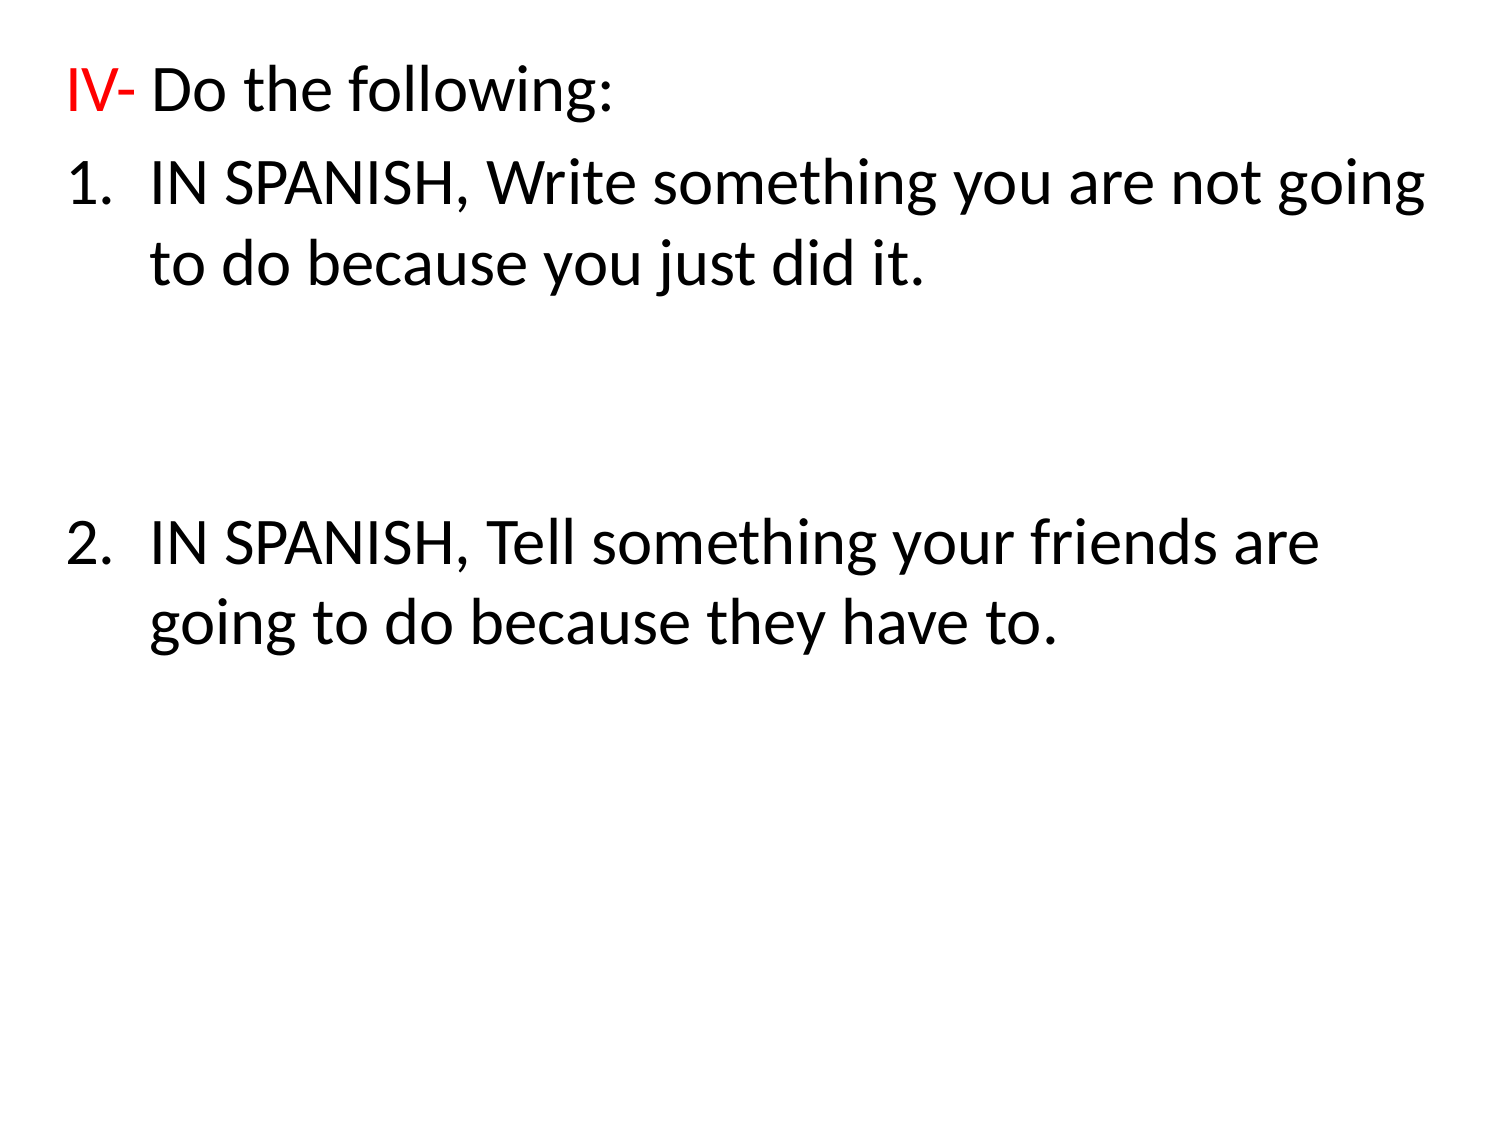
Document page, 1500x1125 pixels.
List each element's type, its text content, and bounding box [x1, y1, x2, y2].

list IV- Do the following: IN SPANISH, Write something you are not going to do because you just did it. IN SPANISH, Tell something your friends are going to do because they have to. [50, 37, 1463, 1088]
